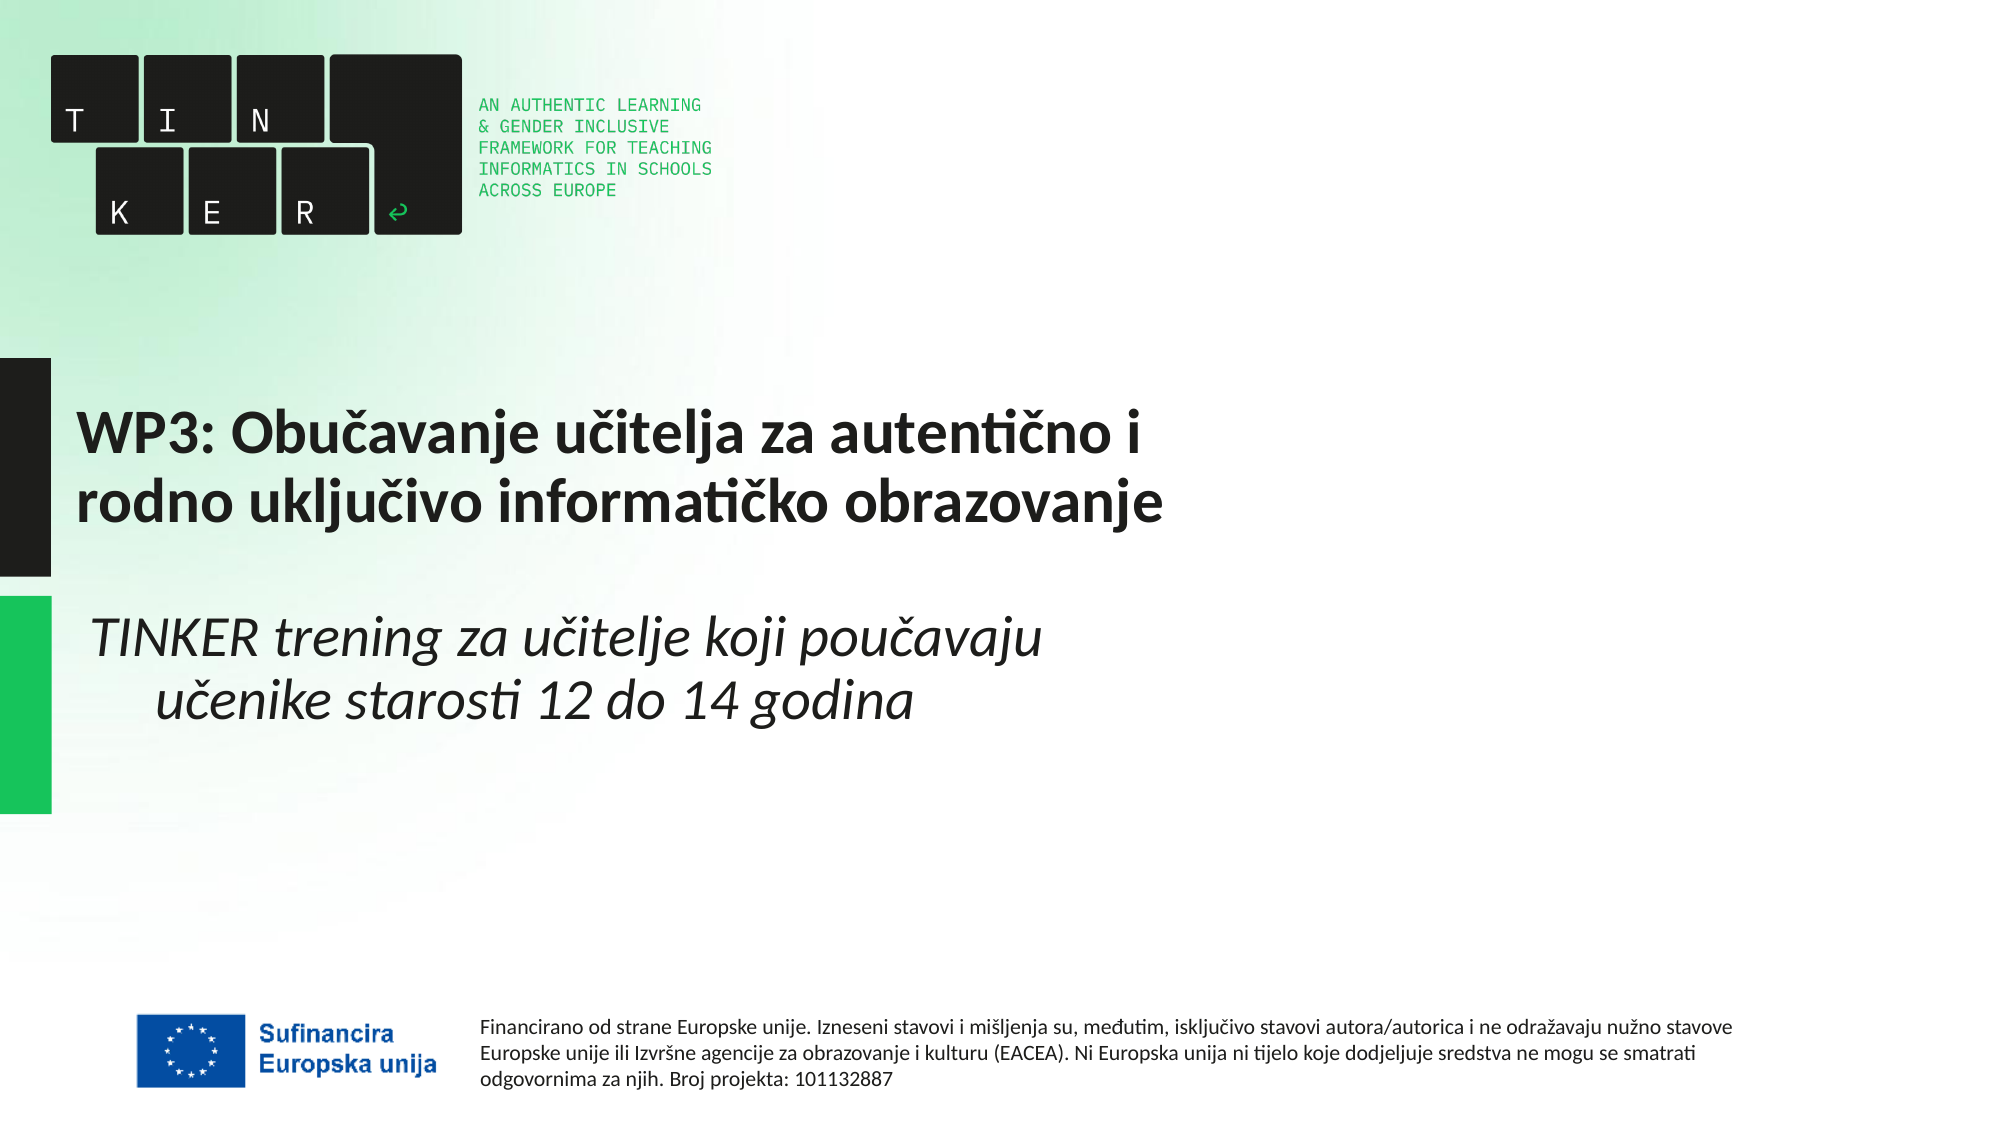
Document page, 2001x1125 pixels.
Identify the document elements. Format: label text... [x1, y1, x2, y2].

subtitle TINKER trening za učitelje koji poučavaju učenike starosti 12 do 14 godina [65, 599, 1197, 812]
title WP3: Obučavanje učitelja za autentično i rodno uključivo informatičko obrazovanje [61, 358, 1196, 578]
picture [0, 0, 843, 1125]
